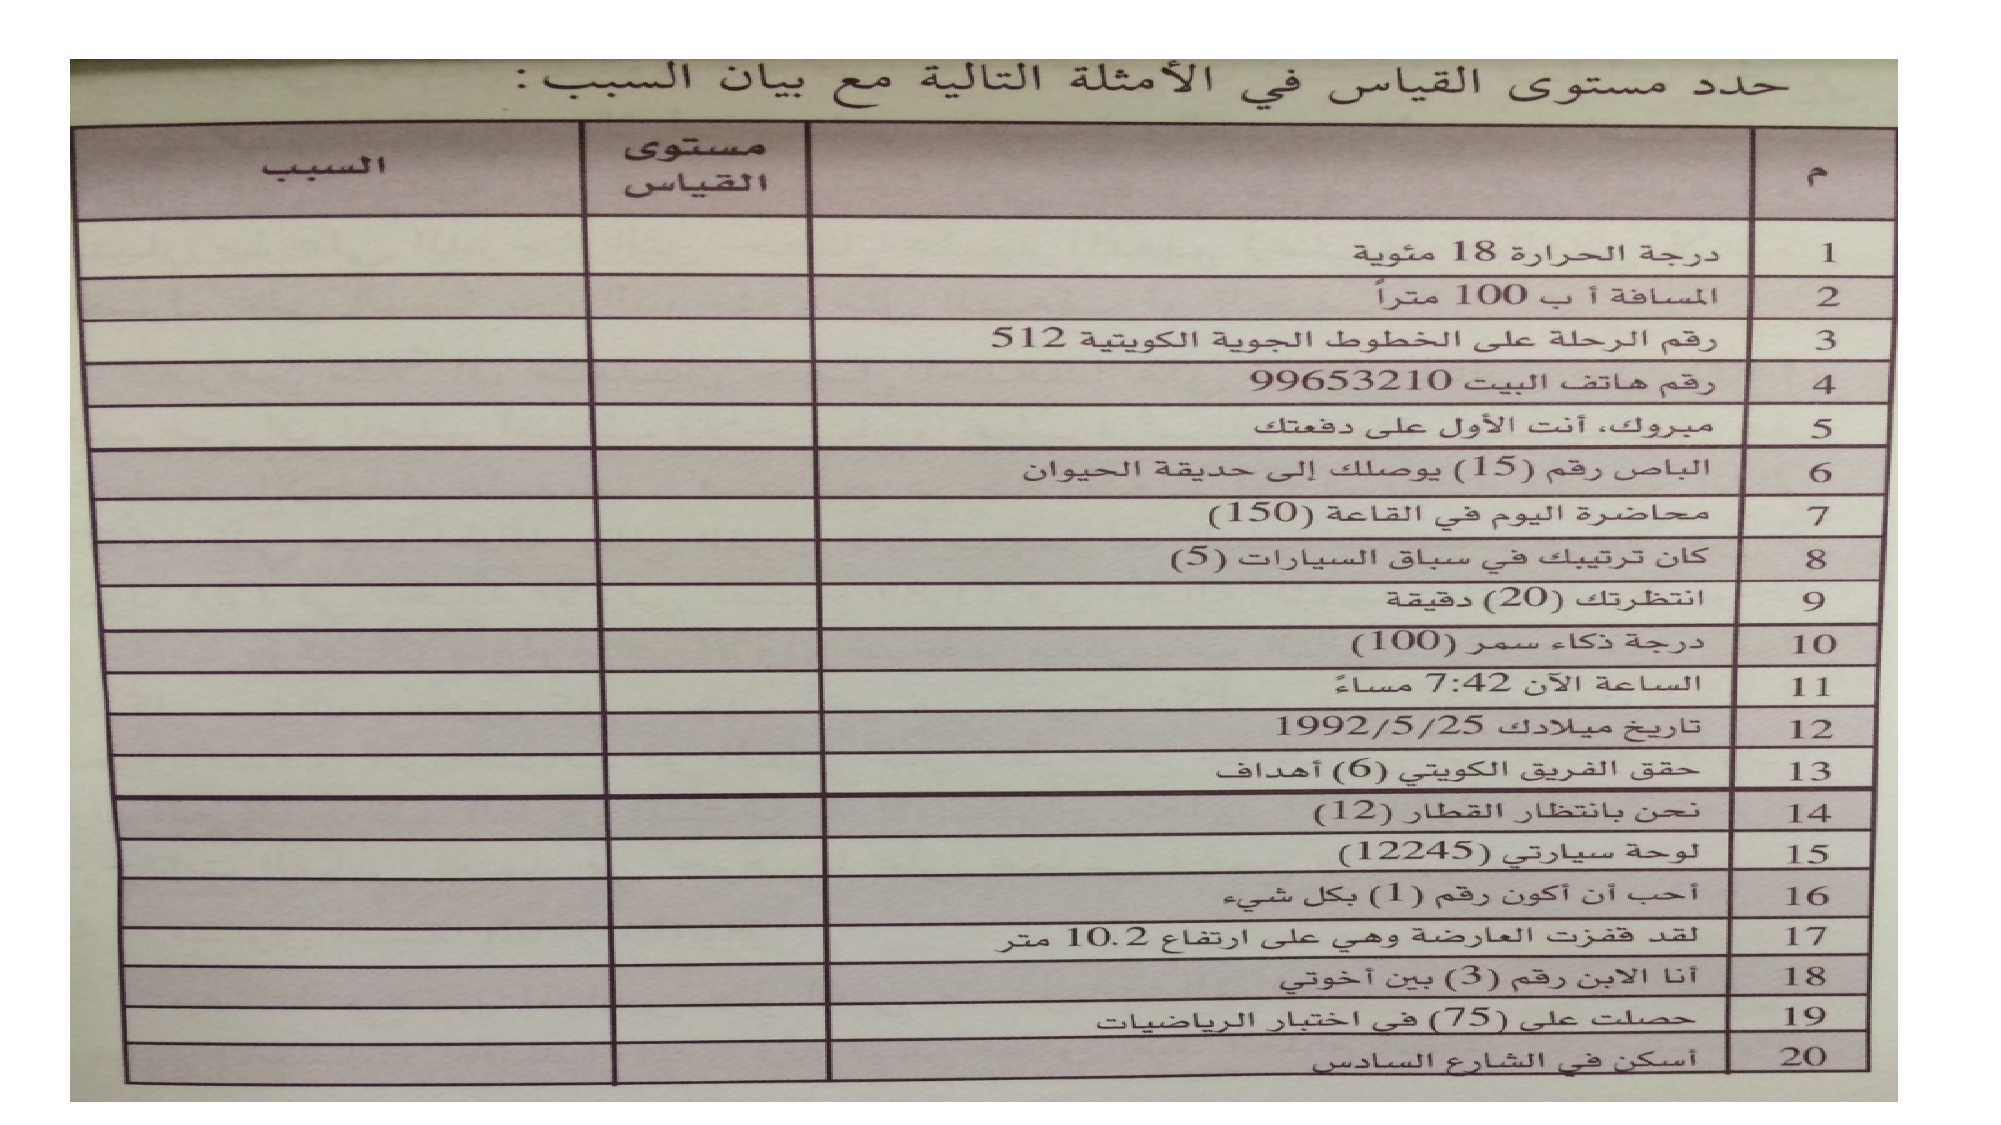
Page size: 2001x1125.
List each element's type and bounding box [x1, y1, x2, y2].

list [70, 59, 1898, 1103]
